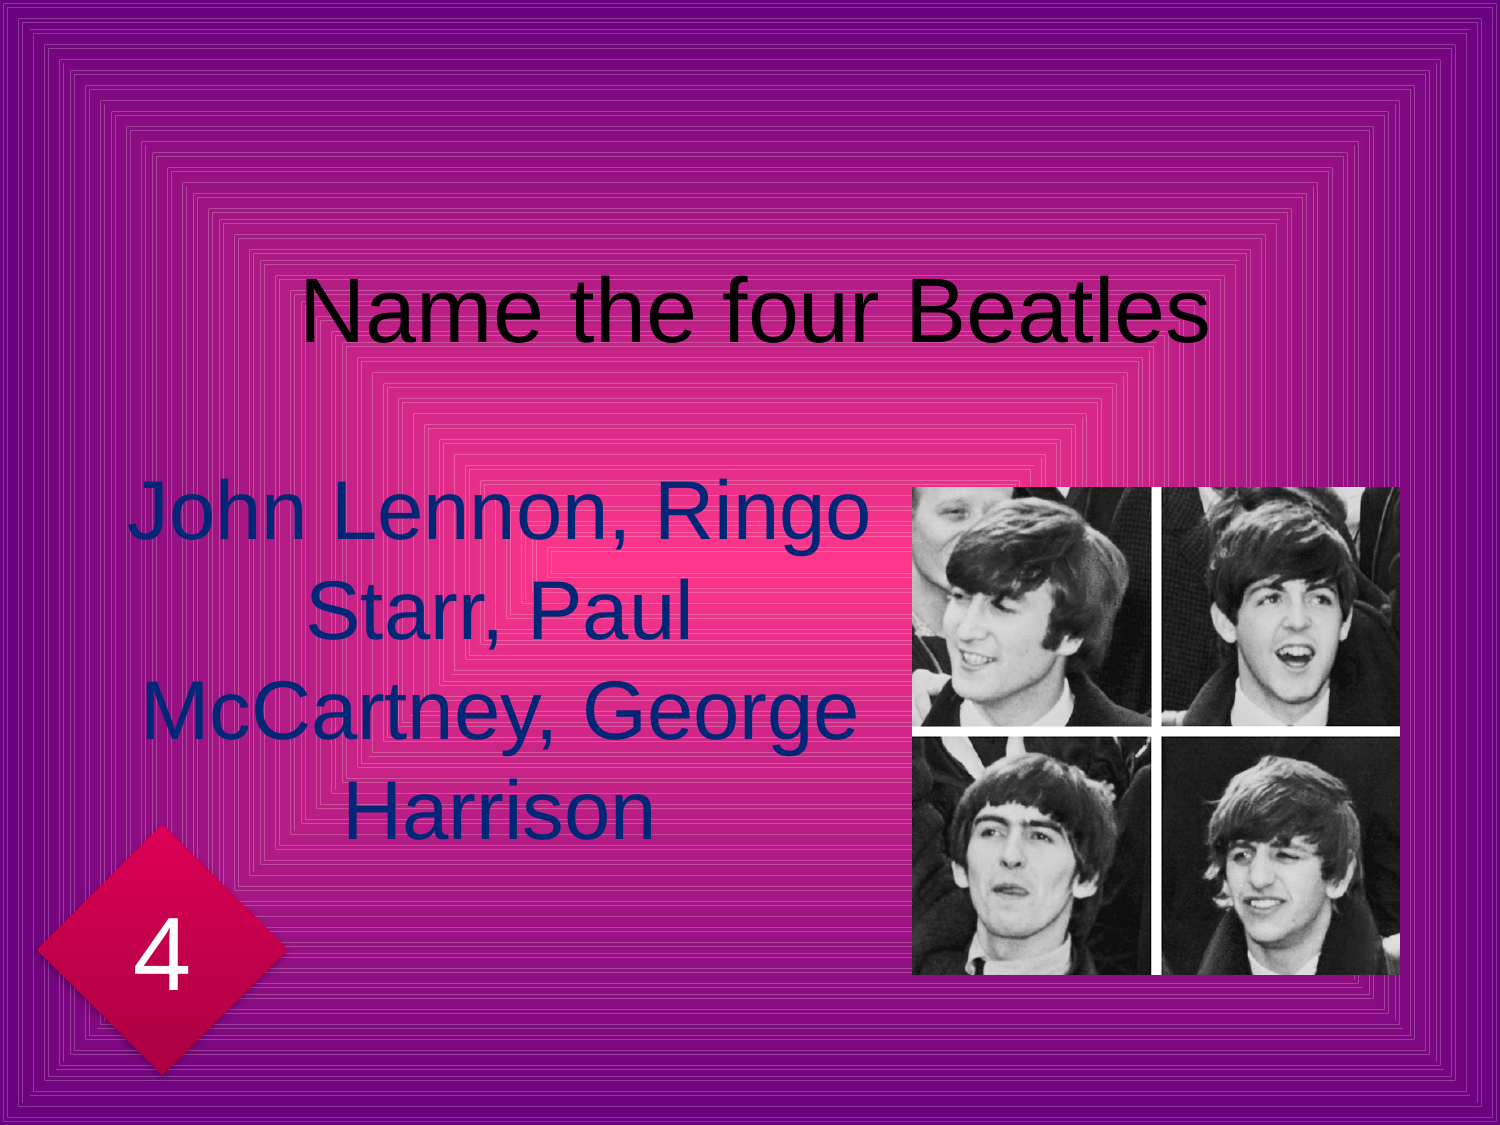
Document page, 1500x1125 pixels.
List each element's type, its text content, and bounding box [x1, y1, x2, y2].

picture [912, 487, 1401, 976]
text_box John Lennon, Ringo Starr, Paul McCartney, George Harrison [112, 362, 888, 950]
text_box 4 [37, 875, 288, 1075]
title Name the four Beatles [112, 137, 1401, 476]
